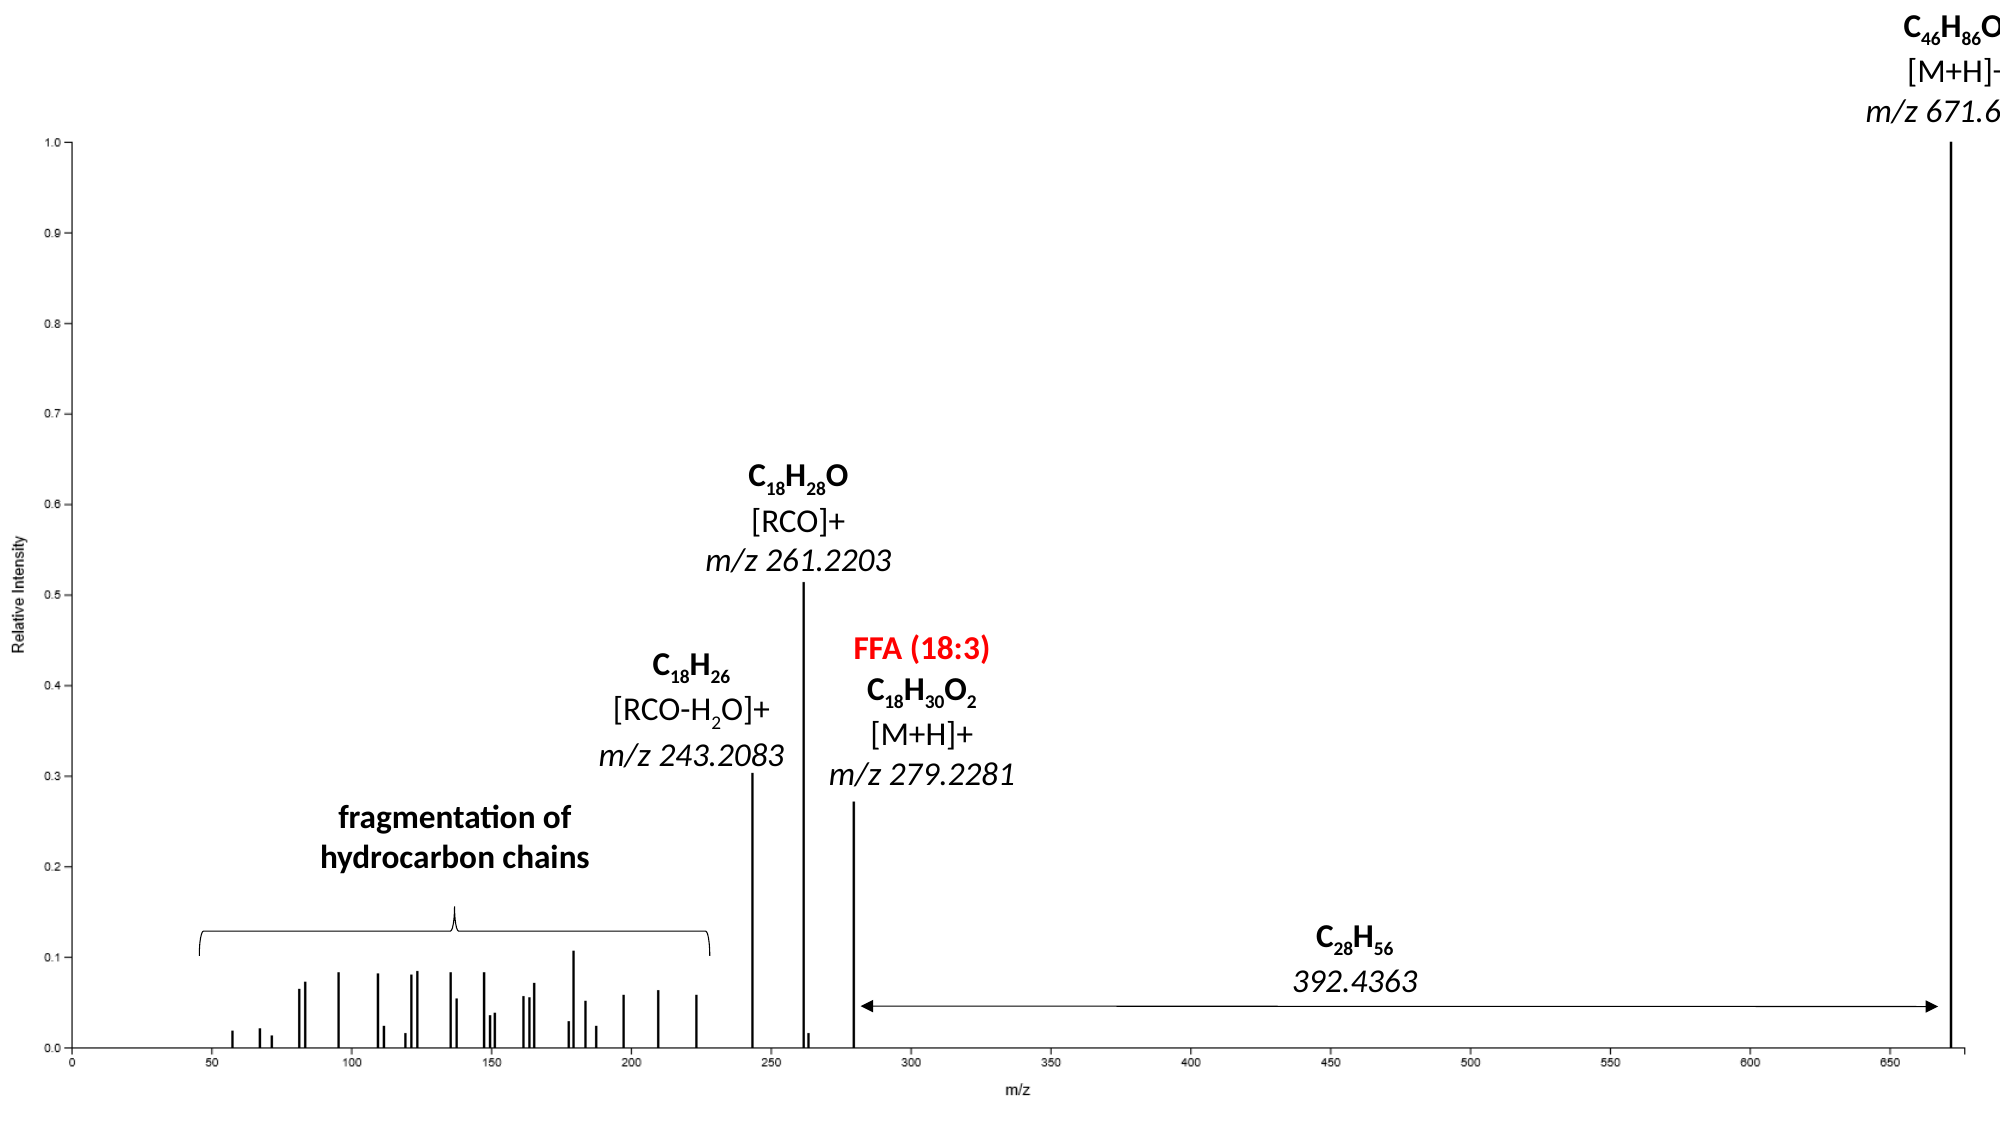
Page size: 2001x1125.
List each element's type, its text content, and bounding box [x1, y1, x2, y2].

text_box C46H86O2 [M+H]+ m/z 671.6644 [1789, 0, 2000, 118]
picture [0, 118, 2000, 1125]
